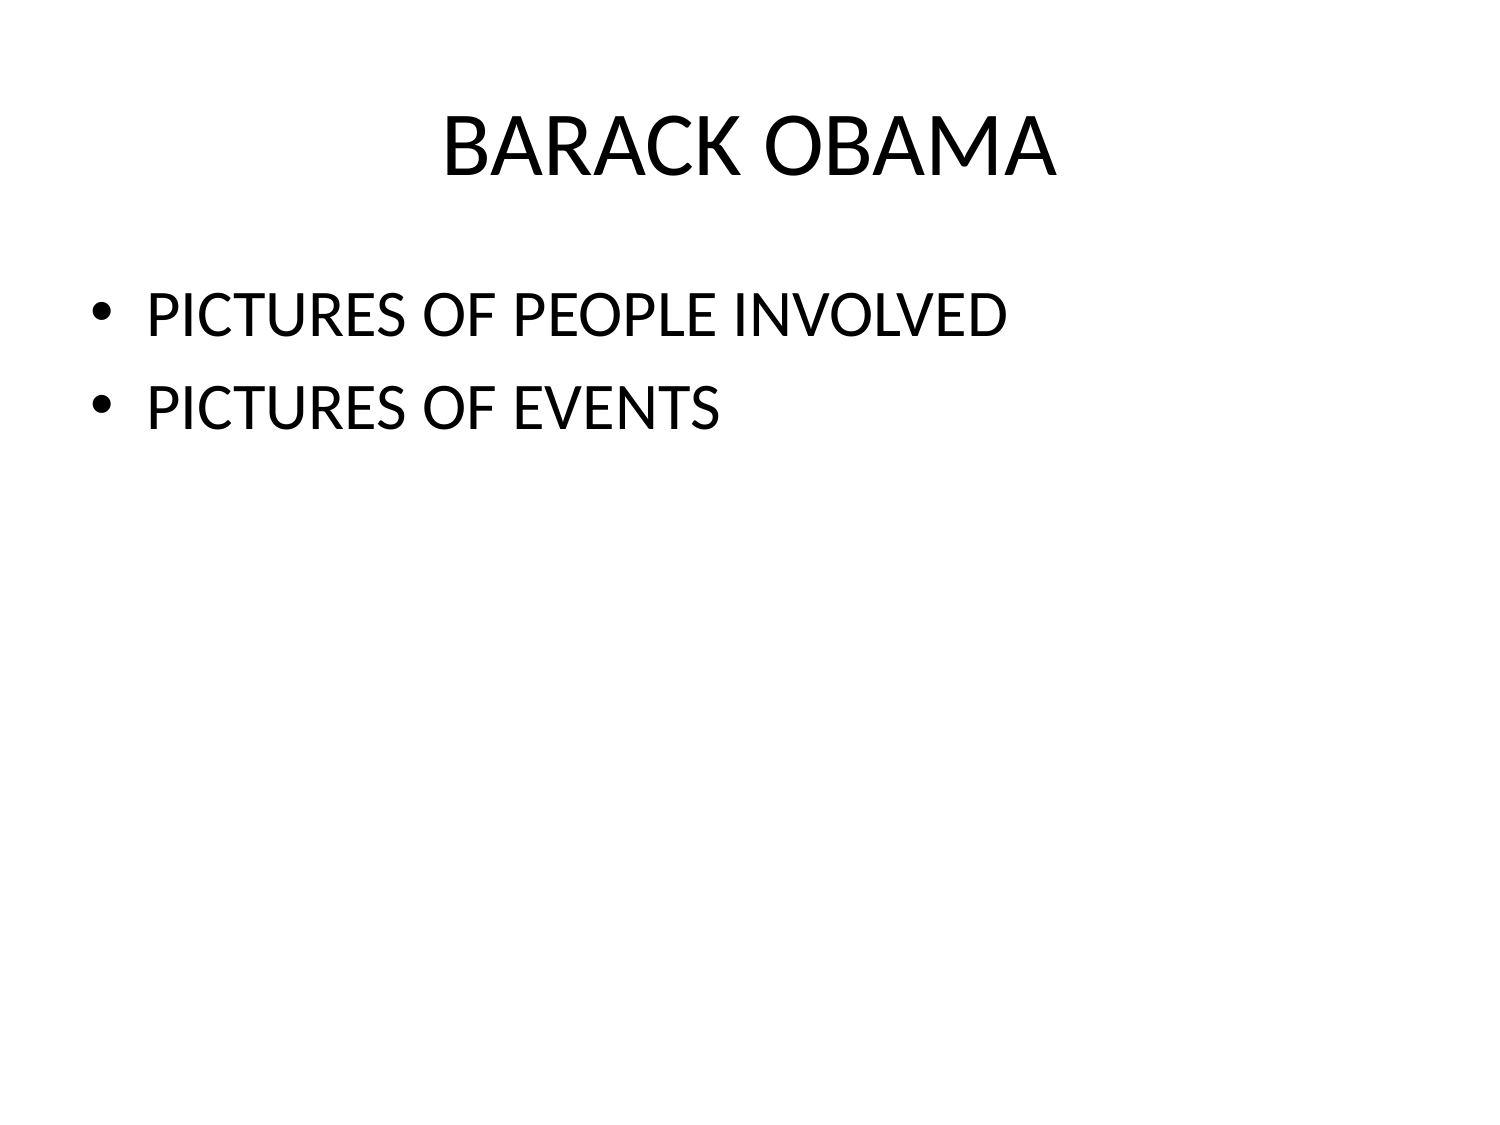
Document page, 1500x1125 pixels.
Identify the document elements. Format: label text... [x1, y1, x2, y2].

title BARACK OBAMA [75, 45, 1425, 233]
list PICTURES OF PEOPLE INVOLVED PICTURES OF EVENTS [75, 262, 1425, 1005]
